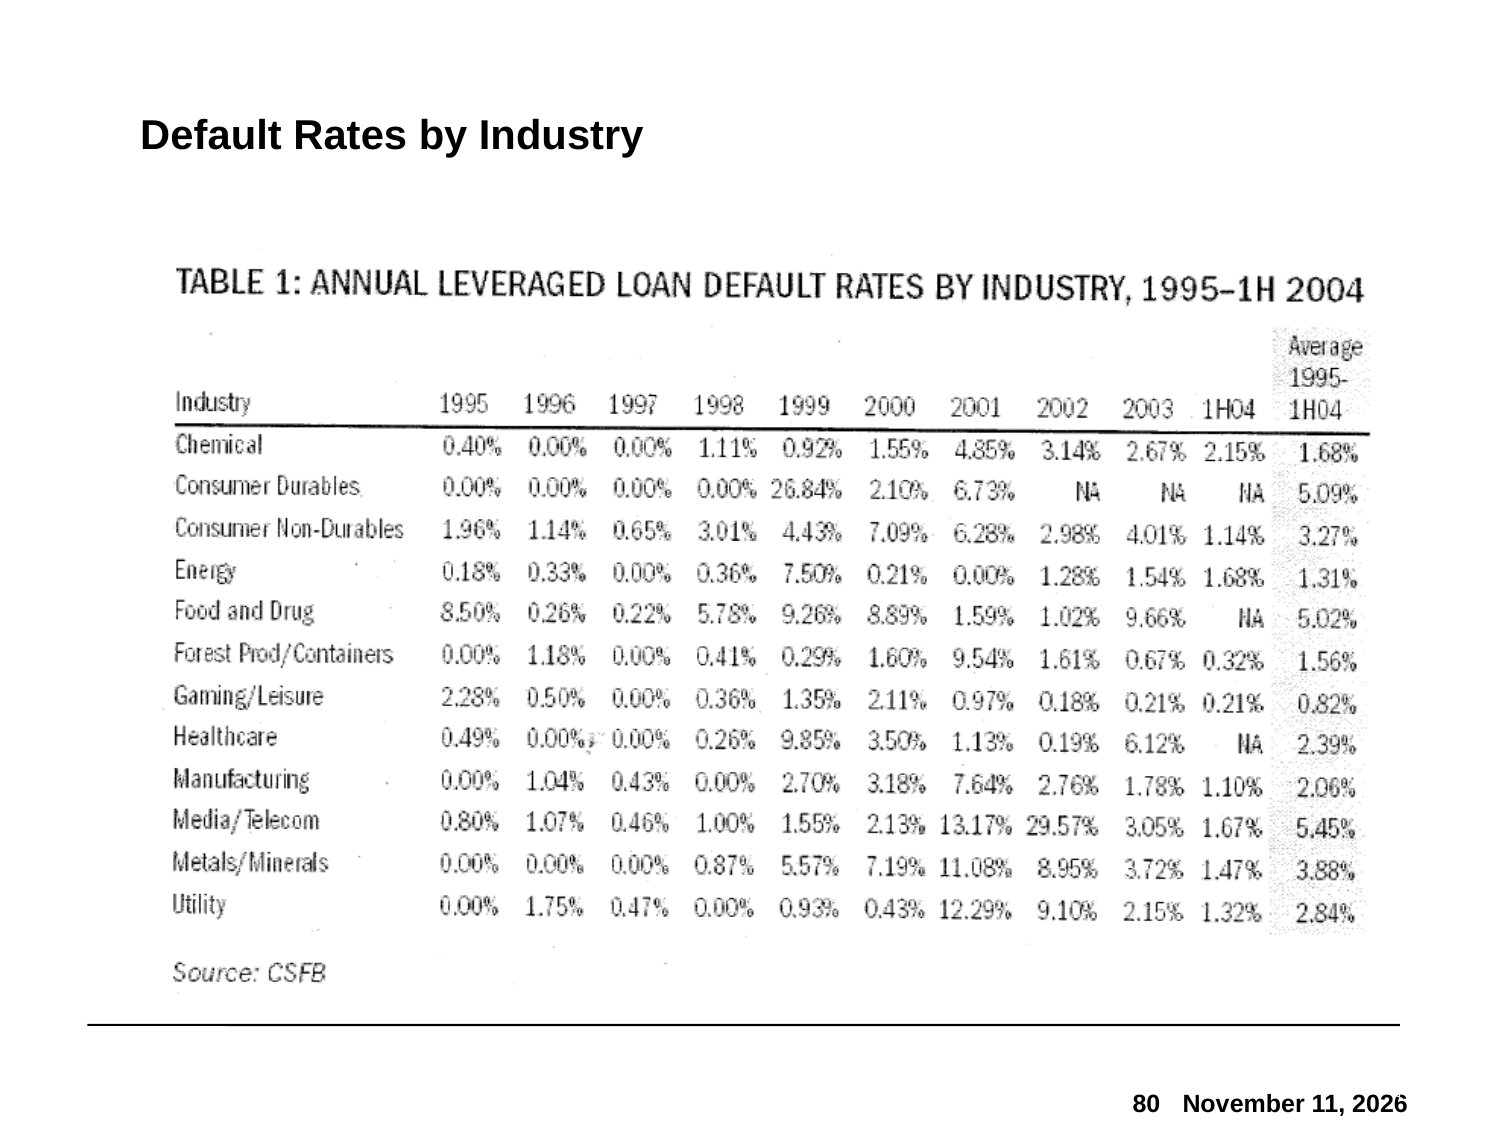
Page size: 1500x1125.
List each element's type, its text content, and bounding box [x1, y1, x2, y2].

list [124, 249, 1426, 1013]
title Default Rates by Industry [124, 99, 1401, 226]
